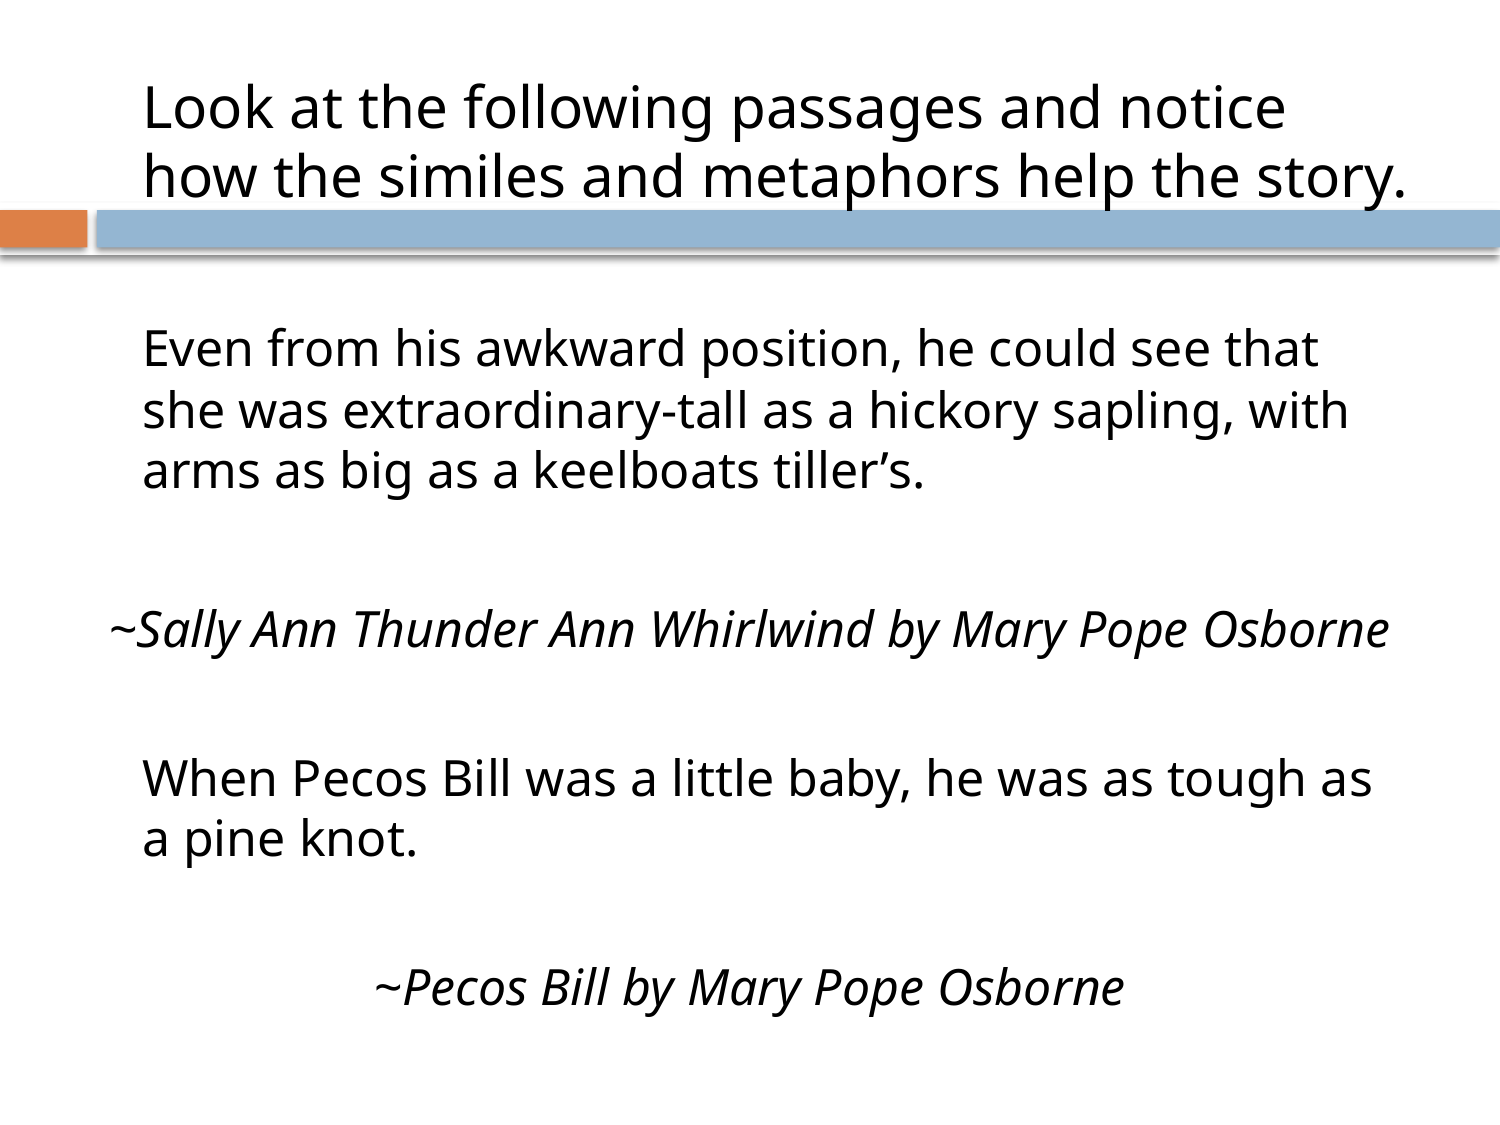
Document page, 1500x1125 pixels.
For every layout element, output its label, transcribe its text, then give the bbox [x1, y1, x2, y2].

list Look at the following passages and notice how the similes and metaphors help the story. Even from his awkward position, he could see that she was extraordinary-tall as a hickory sapling, with arms as big as a keelboats tiller’s. ~Sally Ann Thunder Ann Whirlwind by Mary Pope Osborne When Pecos Bill was a little baby, he was as tough as a pine knot. ~Pecos Bill by Mary Pope Osborne [75, 62, 1425, 1063]
